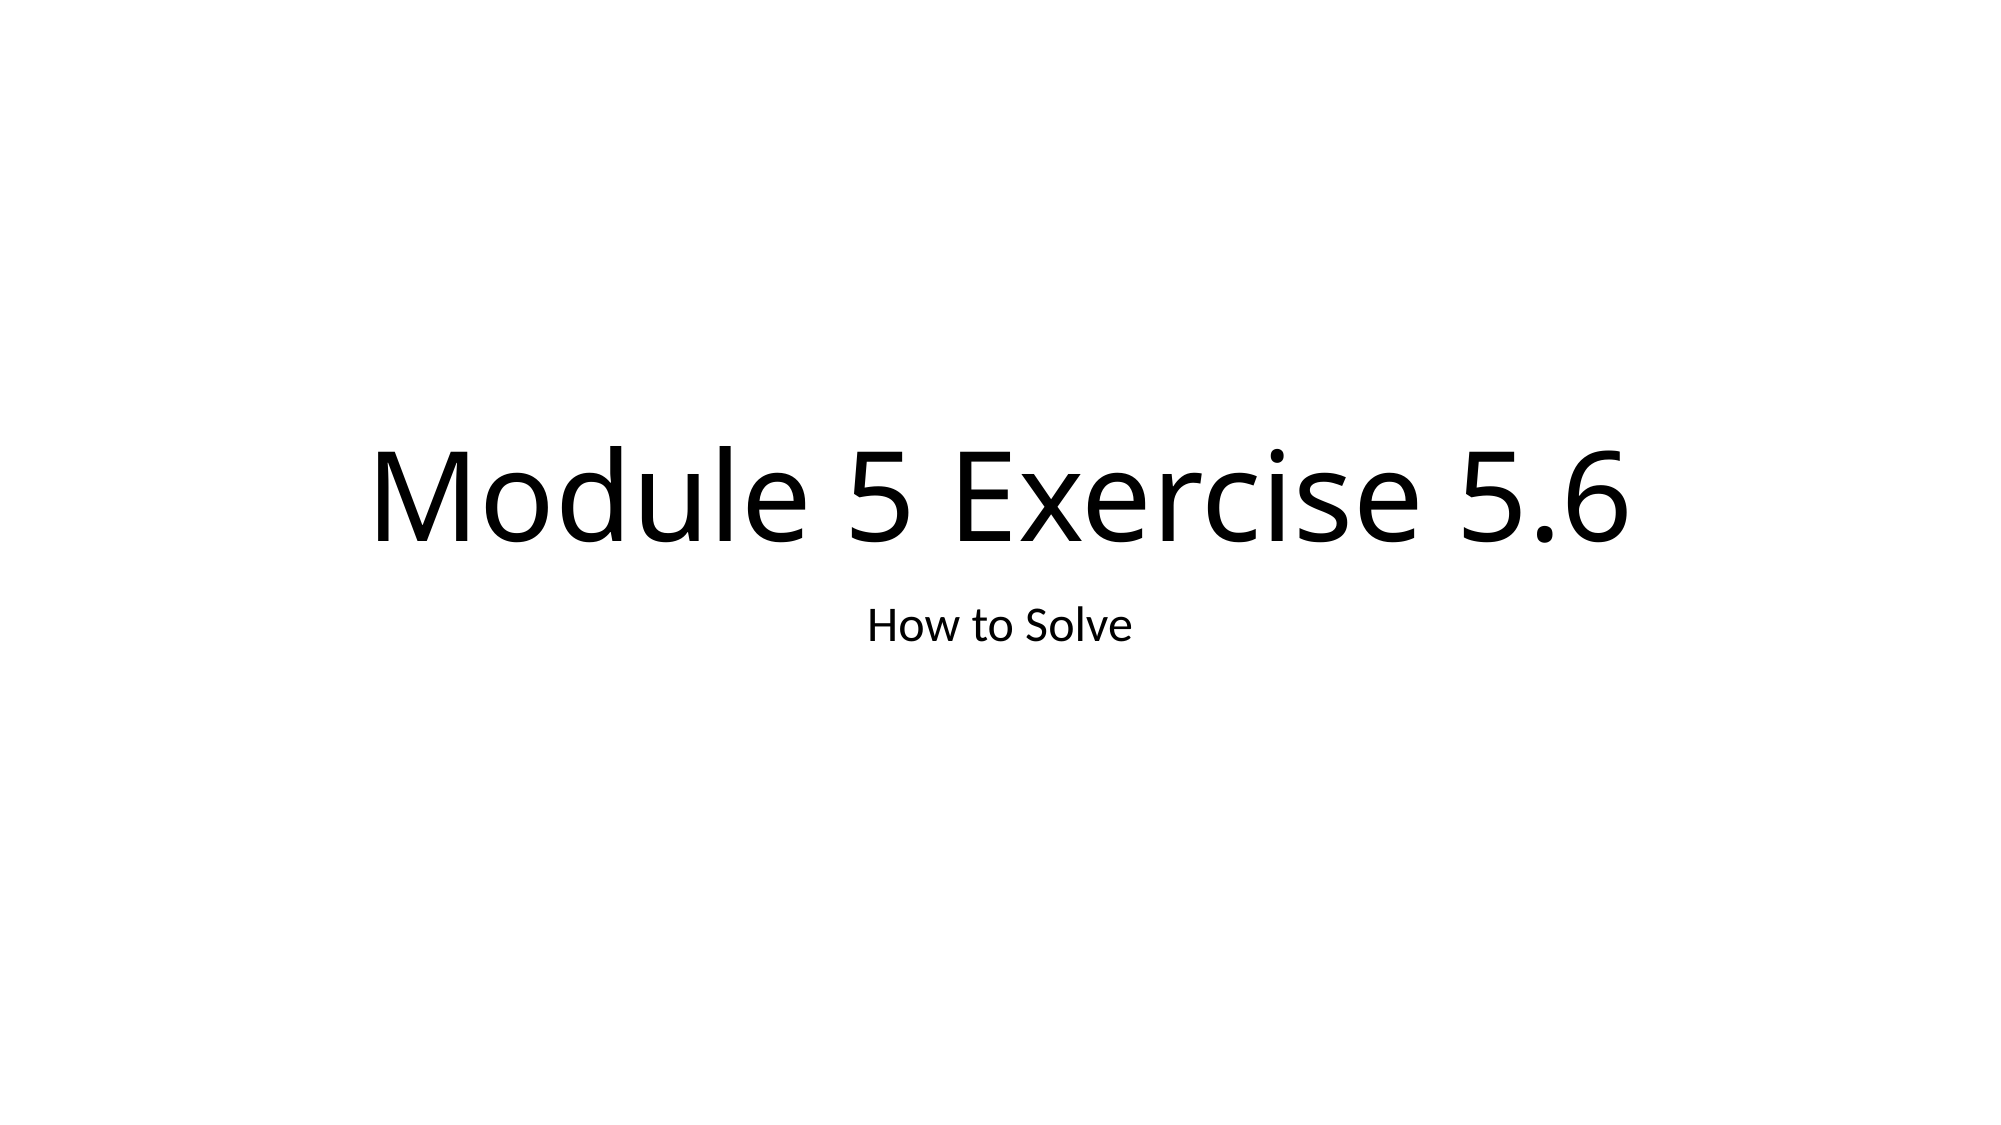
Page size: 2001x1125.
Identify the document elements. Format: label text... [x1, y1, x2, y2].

title Module 5 Exercise 5.6 [249, 184, 1750, 576]
subtitle How to Solve [249, 590, 1750, 863]
